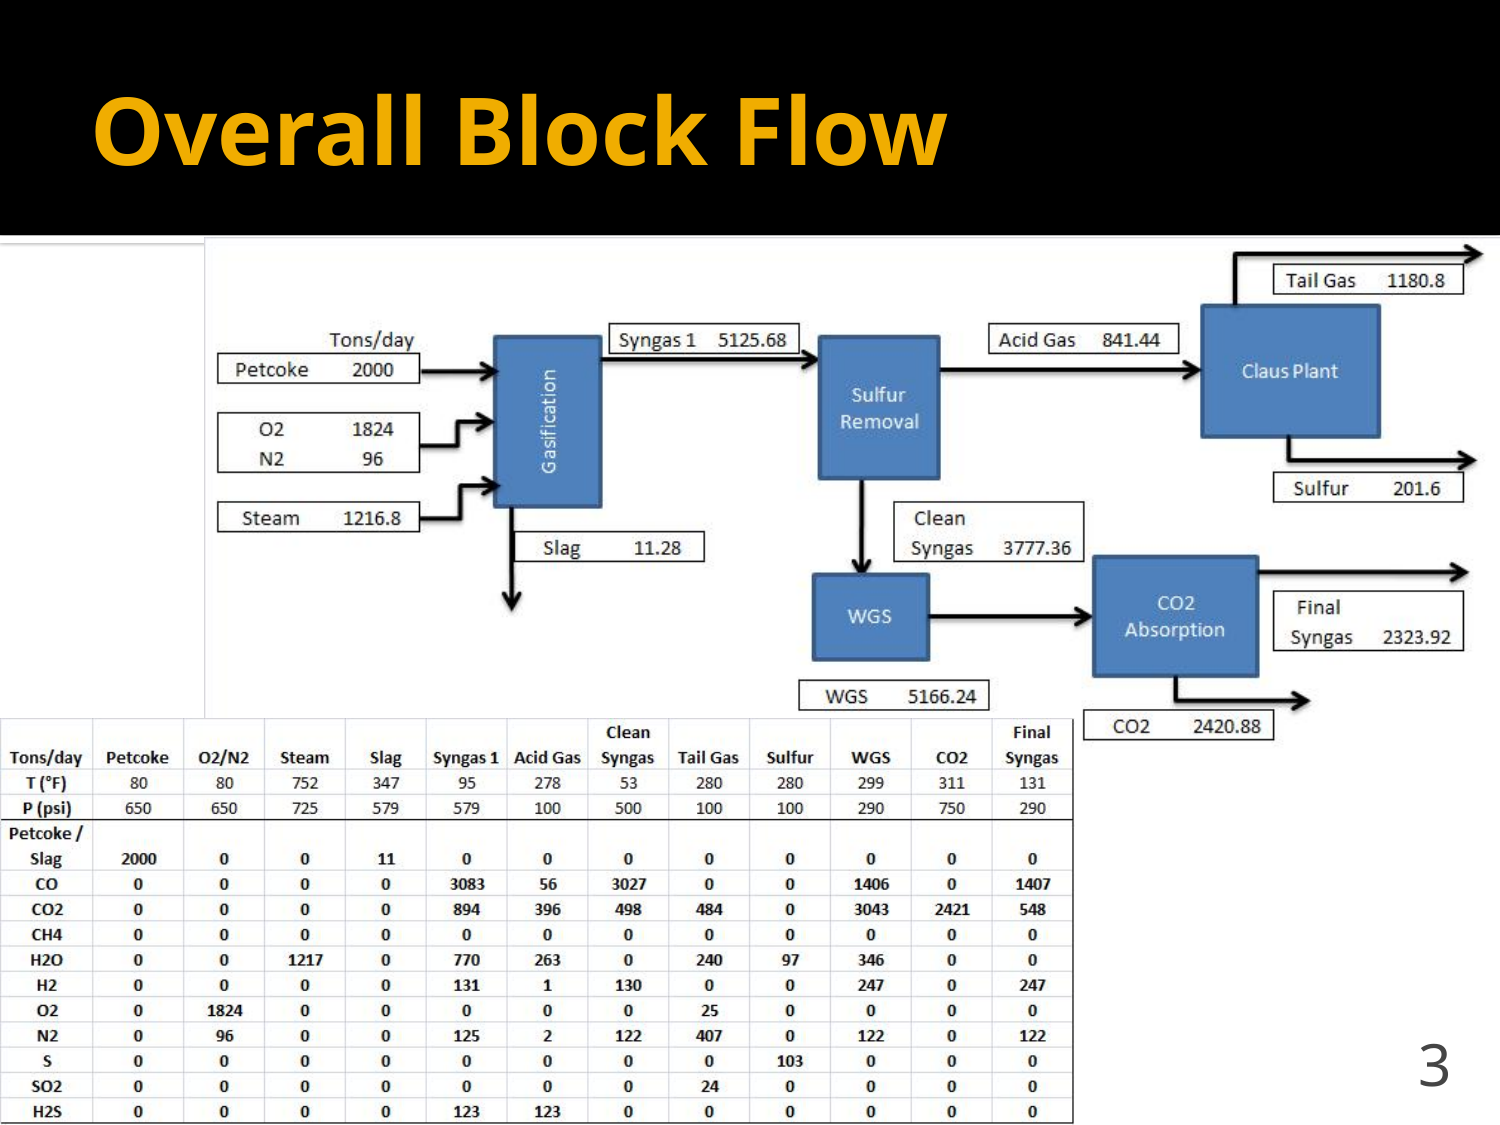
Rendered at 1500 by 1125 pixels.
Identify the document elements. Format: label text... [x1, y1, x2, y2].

picture [0, 237, 1500, 1125]
title Overall Block Flow [75, 25, 1425, 231]
slide_number 3 [1345, 1062, 1467, 1108]
